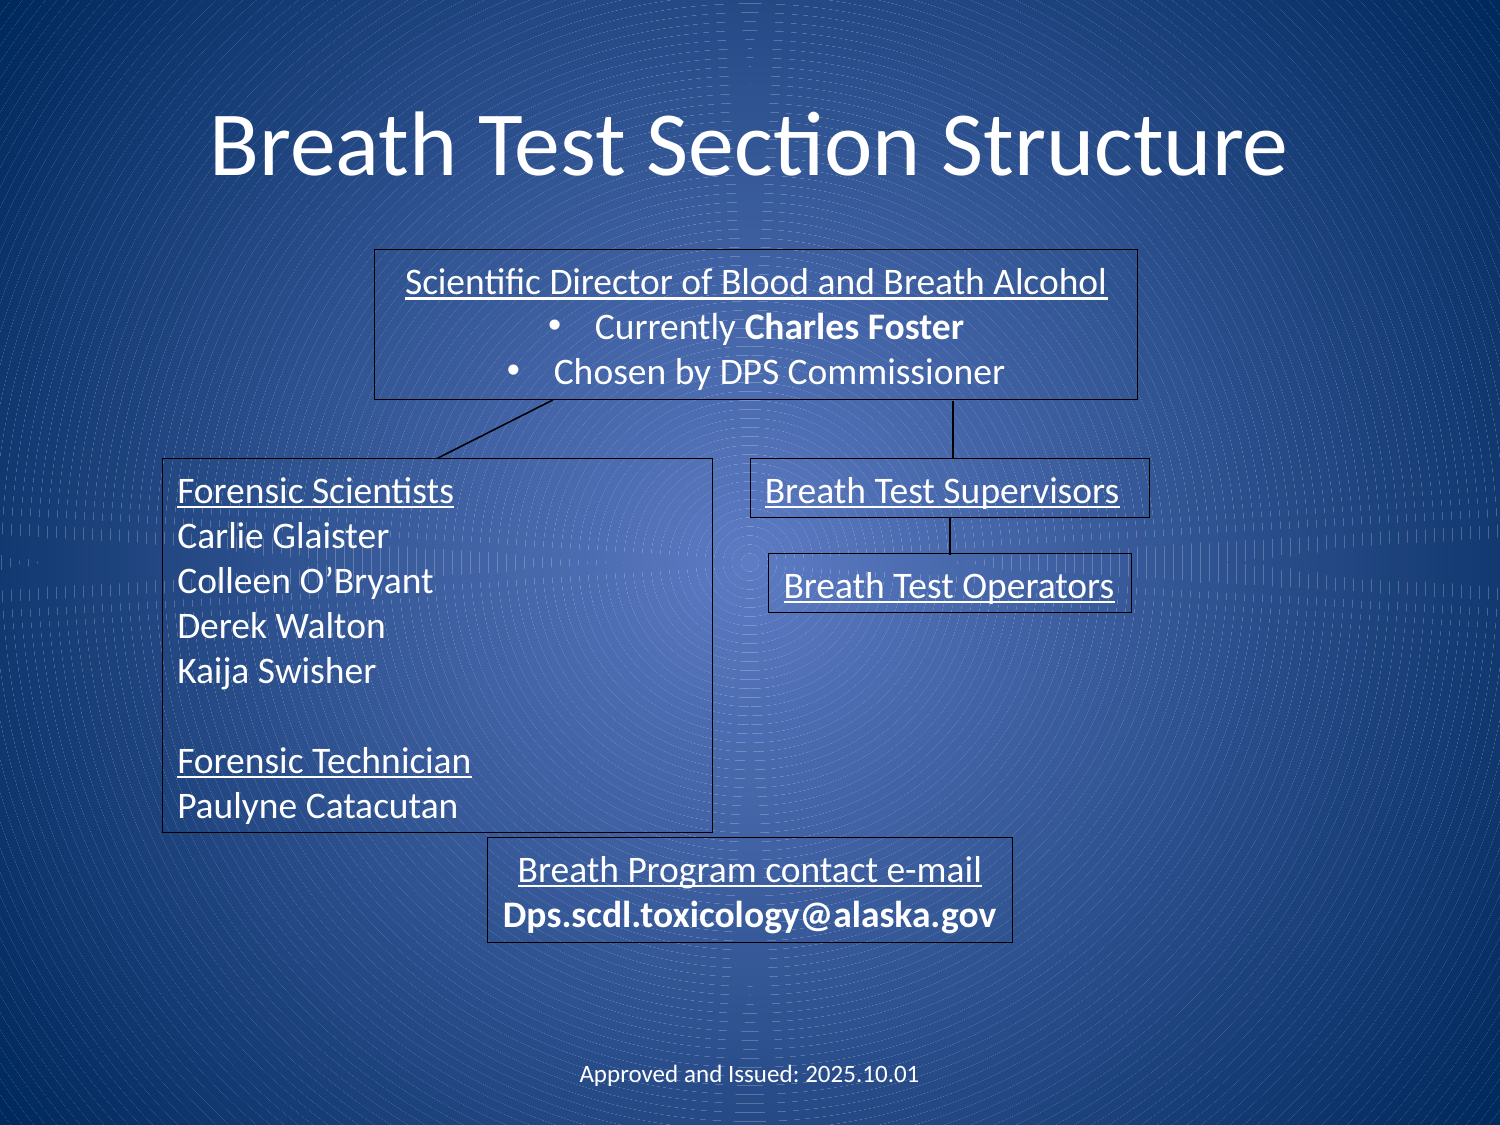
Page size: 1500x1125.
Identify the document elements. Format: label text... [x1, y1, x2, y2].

footer Approved and Issued: 2025.10.01 [512, 1042, 988, 1103]
text_box Forensic Scientists Carlie Glaister Colleen O’Bryant Derek Walton Kaija Swisher Forensic Technician Paulyne Catacutan [162, 458, 713, 833]
text_box Breath Test Operators [768, 553, 1132, 613]
text_box Breath Test Supervisors [750, 458, 1150, 518]
text_box Breath Program contact e-mail Dps.scdl.toxicology@alaska.gov [487, 837, 1013, 943]
text_box Scientific Director of Blood and Breath Alcohol Currently Charles Foster Chosen by DPS Commissioner [374, 249, 1138, 400]
title Breath Test Section Structure [75, 45, 1425, 233]
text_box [437, 399, 554, 459]
